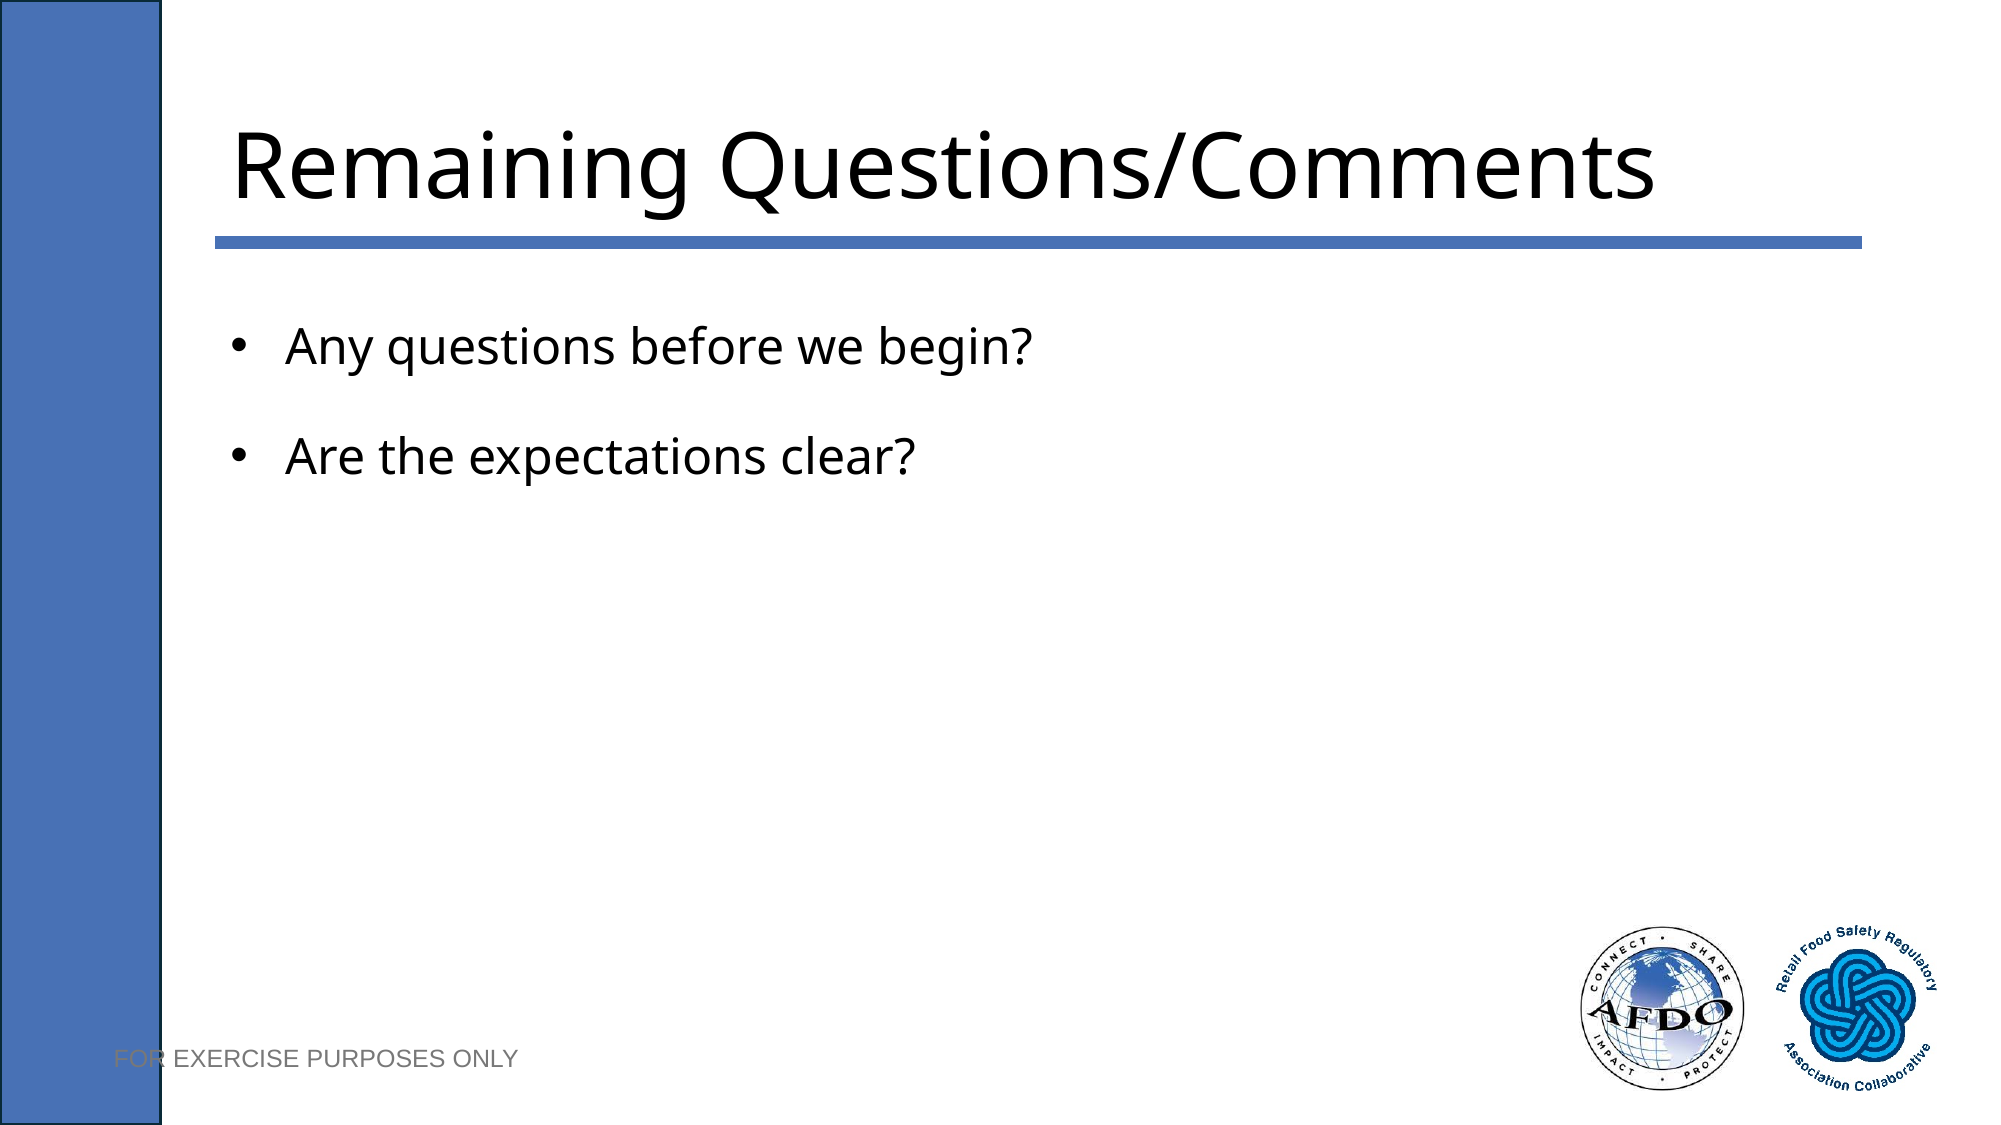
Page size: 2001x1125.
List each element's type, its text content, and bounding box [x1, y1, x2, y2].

picture [1579, 925, 1745, 1091]
title Remaining Questions/Comments [215, 11, 1863, 306]
list Any questions before we begin? Are the expectations clear? [215, 306, 1863, 677]
picture [1776, 925, 1937, 1091]
footer FOR EXERCISE PURPOSES ONLY [0, 1042, 634, 1103]
